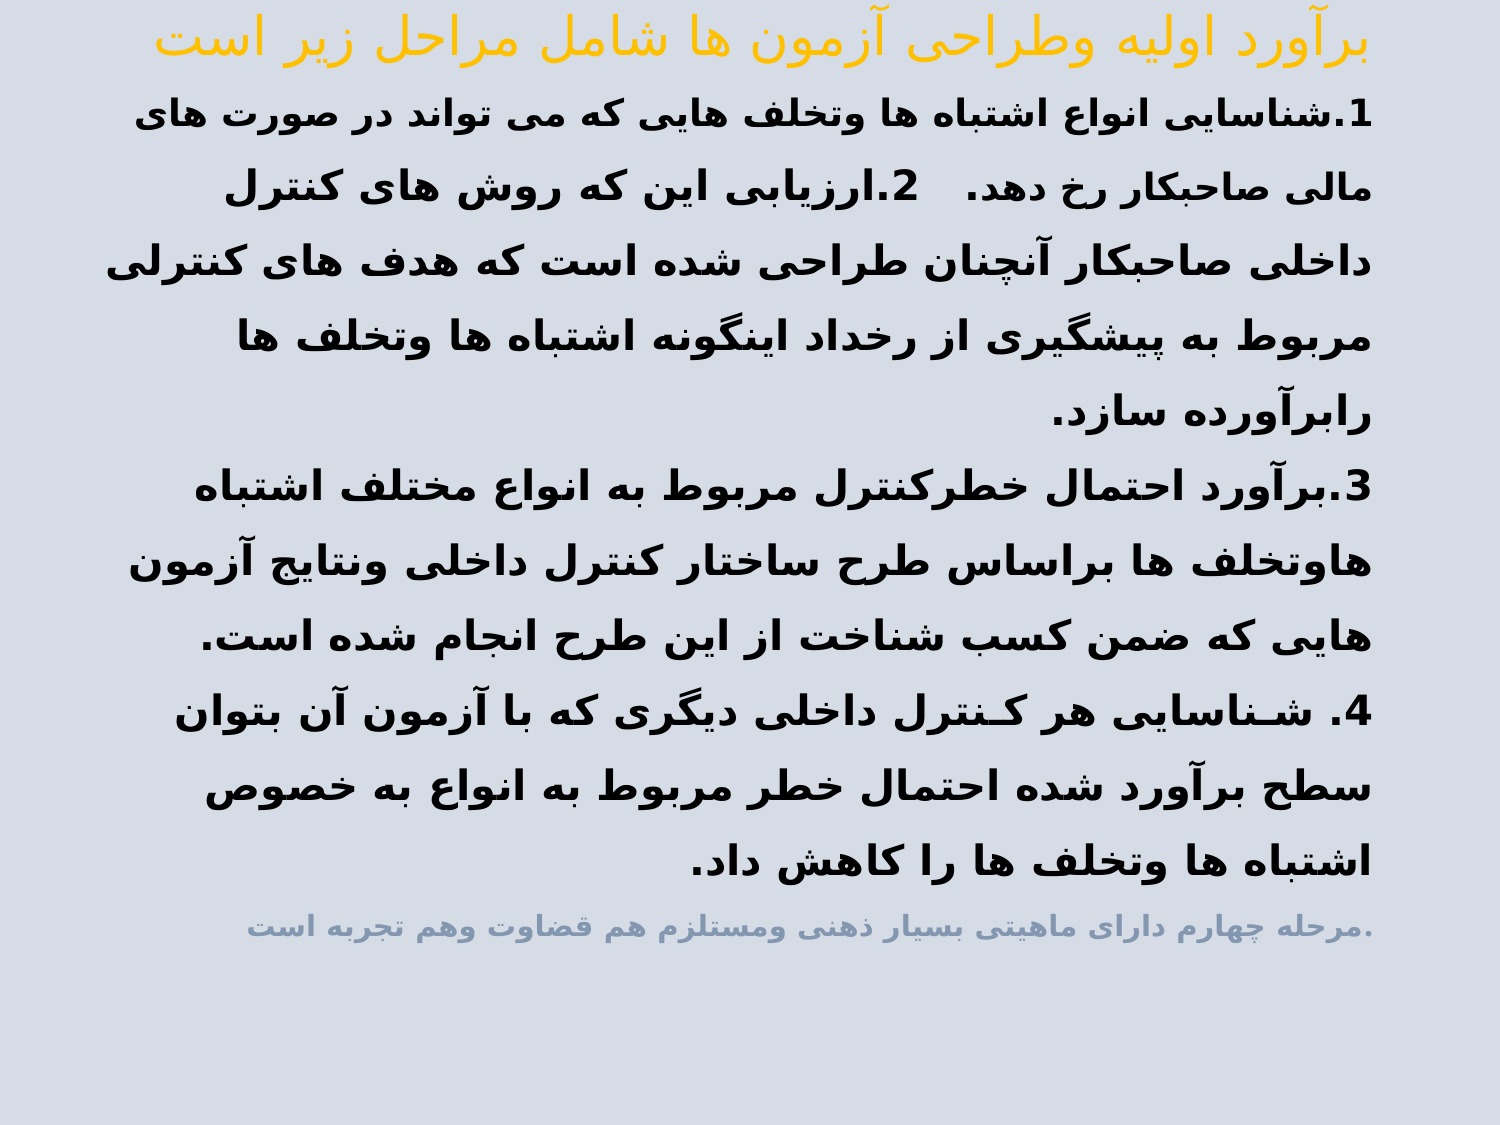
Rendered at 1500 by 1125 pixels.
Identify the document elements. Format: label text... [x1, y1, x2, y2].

title برآورد اولیه وطراحی آزمون ها شامل مراحل زیر است 1.شناسایی انواع اشتباه ها وتخلف هایی که می تواند در صورت های مالی صاحبکار رخ دهد. 2.ارزیابی این که روش های کنترل داخلی صاحبکار آنچنان طراحی شده است که هدف های کنترلی مربوط به پیشگیری از رخداد اینگونه اشتباه ها وتخلف ها رابرآورده سازد. 3.برآورد احتمال خطرکنترل مربوط به انواع مختلف اشتباه هاوتخلف ها براساس طرح ساختار کنترل داخلی ونتایج آزمون هایی که ضمن کسب شناخت از این طرح انجام شده است. 4. شـناسایی هر کـنترل داخلی دیگری که با آزمون آن بتوان سطح برآورد شده احتمال خطر مربوط به انواع به خصوص اشتباه ها وتخلف ها را کاهش داد. مرحله چهارم دارای ماهیتی بسیار ذهنی ومستلزم هم قضاوت وهم تجربه است. [88, 78, 1389, 835]
